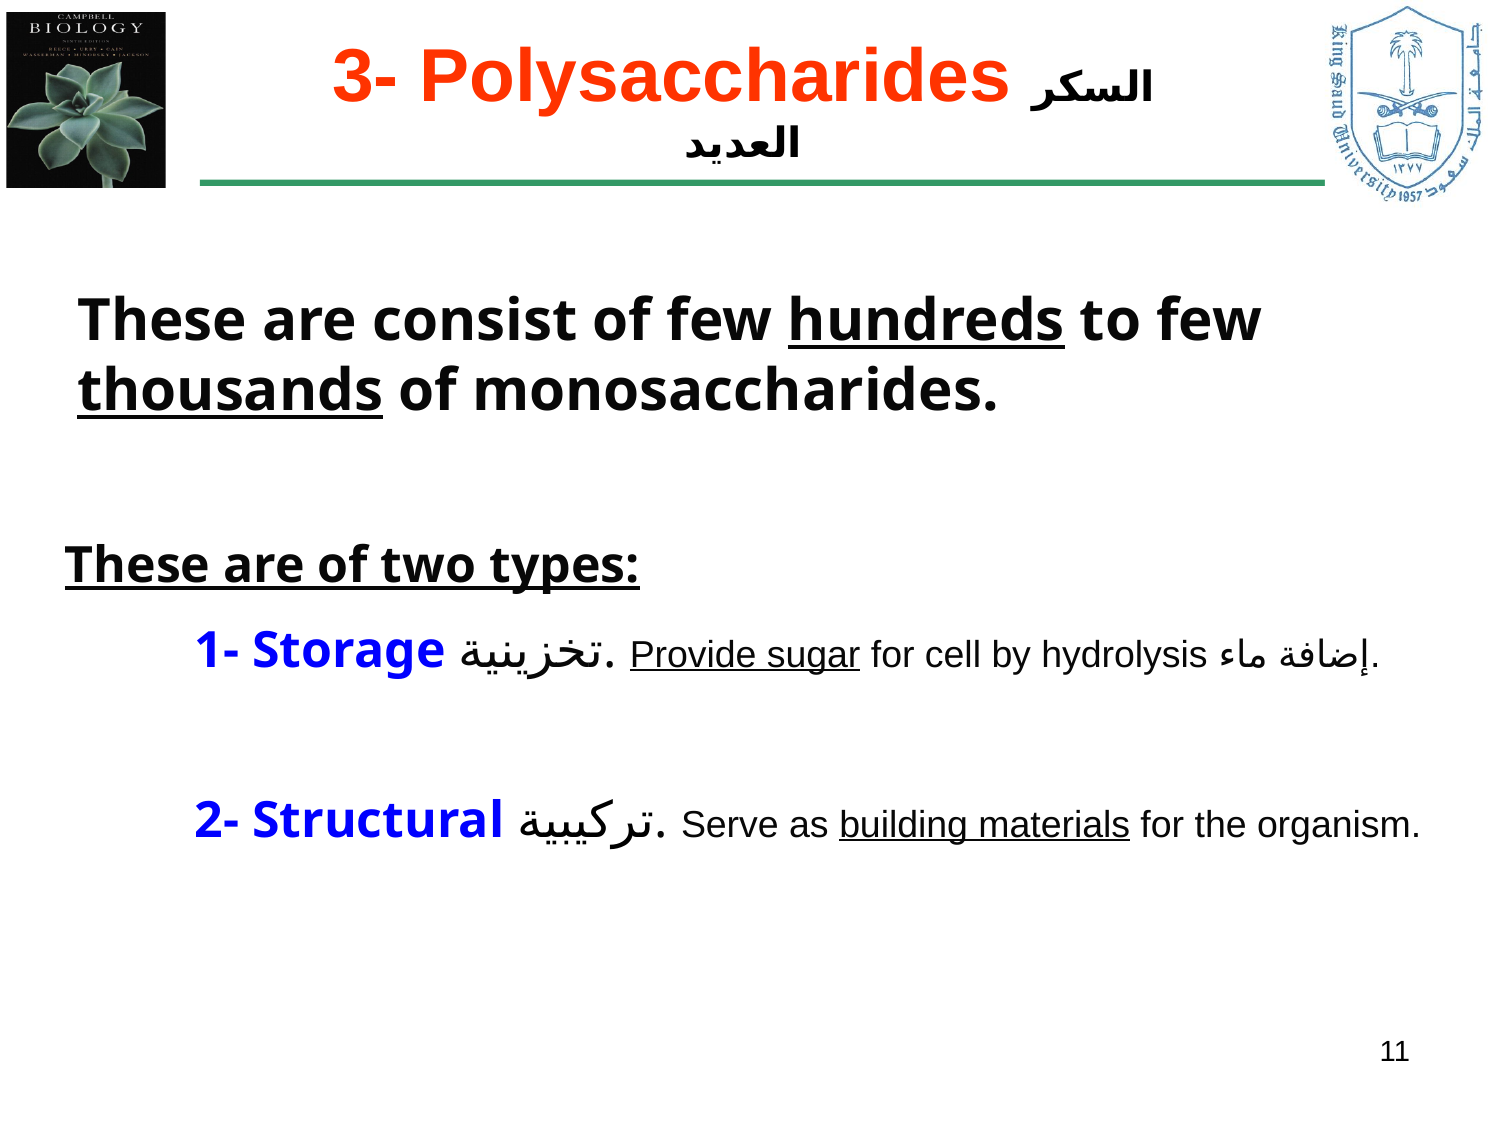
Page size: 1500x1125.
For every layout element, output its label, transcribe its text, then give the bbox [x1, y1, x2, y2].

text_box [5, 0, 1488, 209]
slide_number 11 [1074, 1024, 1426, 1103]
text_box These are consist of few hundreds to few thousands of monosaccharides. [62, 274, 1463, 430]
text_box These are of two types: 1- Storage تخزينية. Provide sugar for cell by hydrolysis إضافة ماء. 2- Structural تركيبية. Serve as building materials for the organism. [50, 524, 1450, 940]
